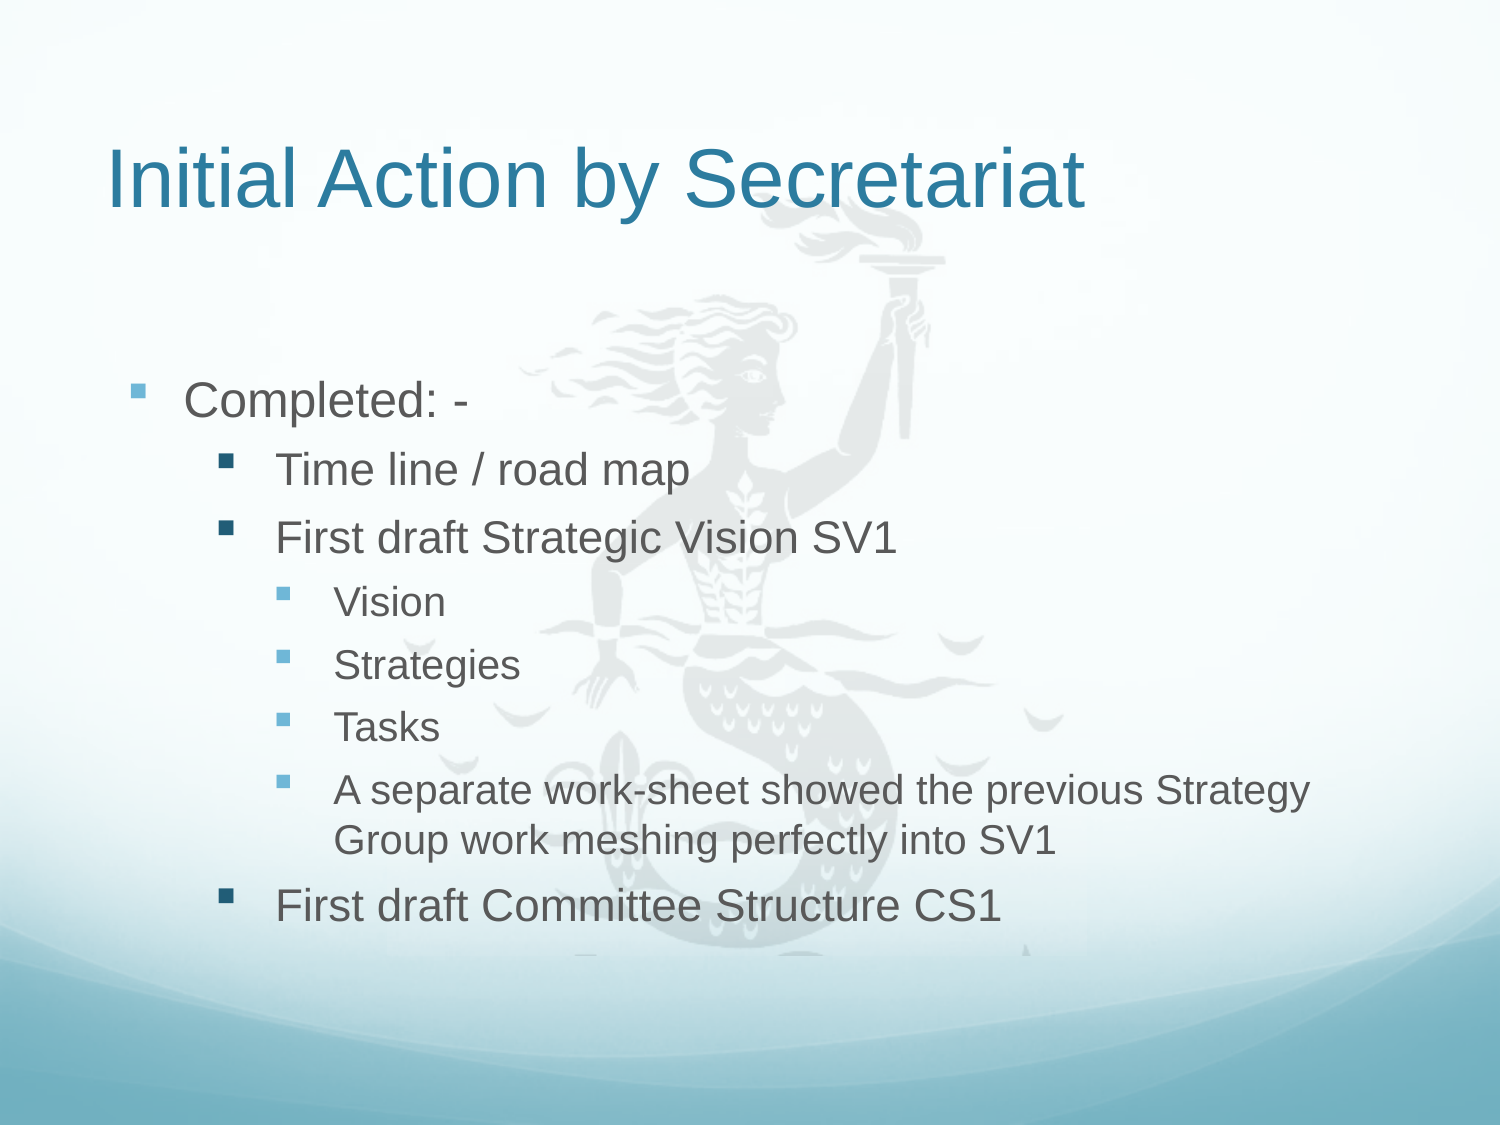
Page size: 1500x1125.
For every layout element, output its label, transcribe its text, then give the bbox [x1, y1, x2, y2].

list Completed: - Time line / road map First draft Strategic Vision SV1 Vision Strategies Tasks A separate work-sheet showed the previous Strategy Group work meshing perfectly into SV1 First draft Committee Structure CS1 [111, 360, 1432, 1073]
title Initial Action by Secretariat [90, 87, 1410, 232]
